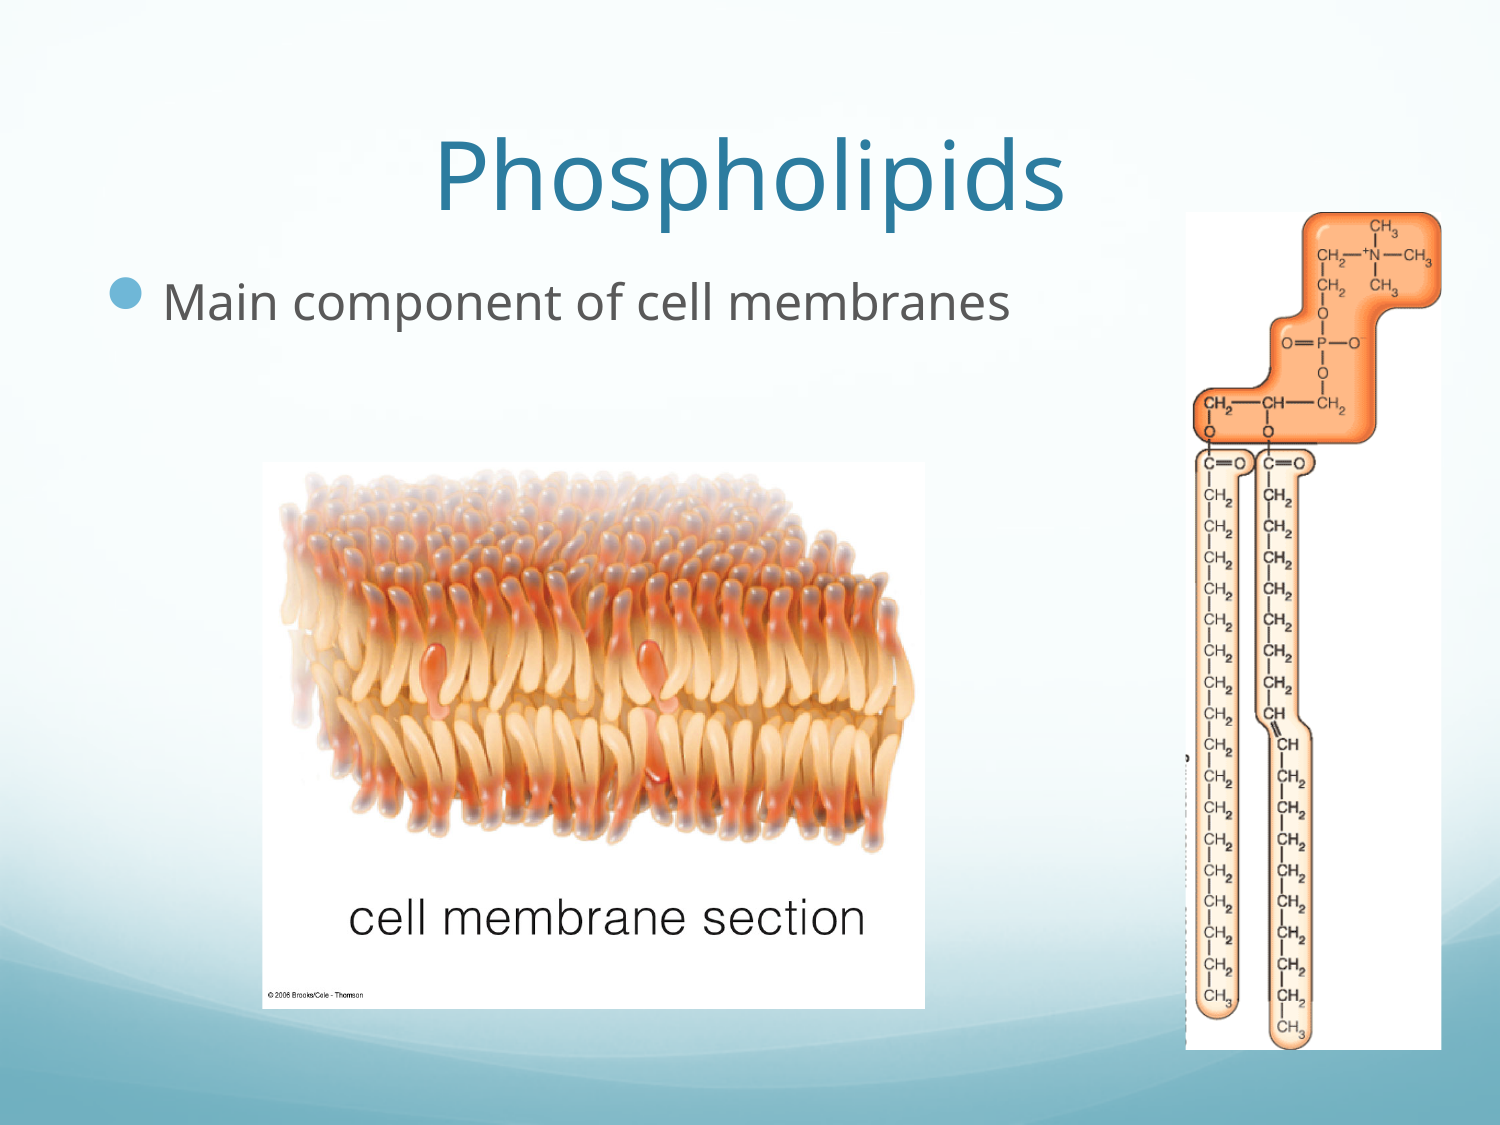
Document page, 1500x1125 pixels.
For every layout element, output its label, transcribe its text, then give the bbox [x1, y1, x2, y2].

text_box [262, 462, 925, 1010]
title Phospholipids [90, 17, 1410, 237]
list Main component of cell membranes [90, 262, 1178, 975]
picture [1185, 211, 1442, 1051]
